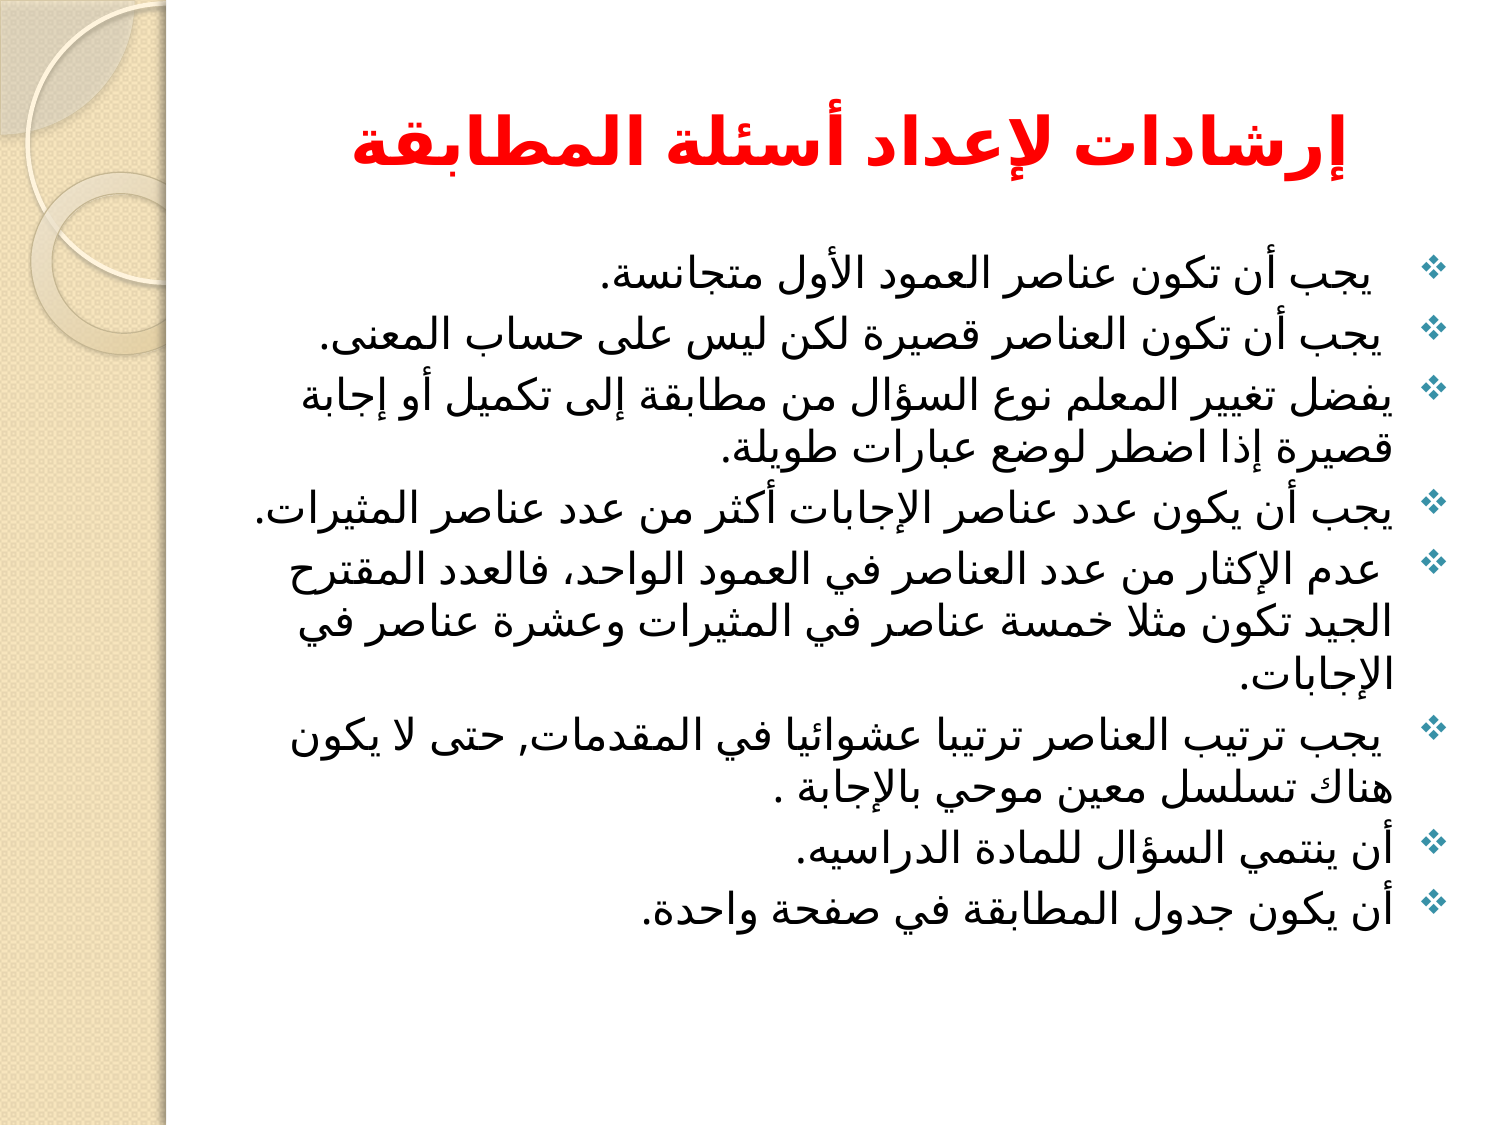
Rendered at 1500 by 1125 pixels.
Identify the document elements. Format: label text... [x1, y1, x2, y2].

title إرشادات لإعداد أسئلة المطابقة [235, 45, 1466, 233]
list يجب أن تكون عناصر العمود الأول متجانسة. يجب أن تكون العناصر قصيرة لكن ليس على حساب المعنى. يفضل تغيير المعلم نوع السؤال من مطابقة إلى تكميل أو إجابة قصيرة إذا اضطر لوضع عبارات طويلة. يجب أن يكون عدد عناصر الإجابات أكثر من عدد عناصر المثيرات. عدم الإكثار من عدد العناصر في العمود الواحد، فالعدد المقترح الجيد تكون مثلا خمسة عناصر في المثيرات وعشرة عناصر في الإجابات. يجب ترتيب العناصر ترتيبا عشوائيا في المقدمات, حتى لا يكون هناك تسلسل معين موحي بالإجابة . أن ينتمي السؤال للمادة الدراسيه. أن يكون جدول المطابقة في صفحة واحدة. [235, 237, 1466, 1025]
